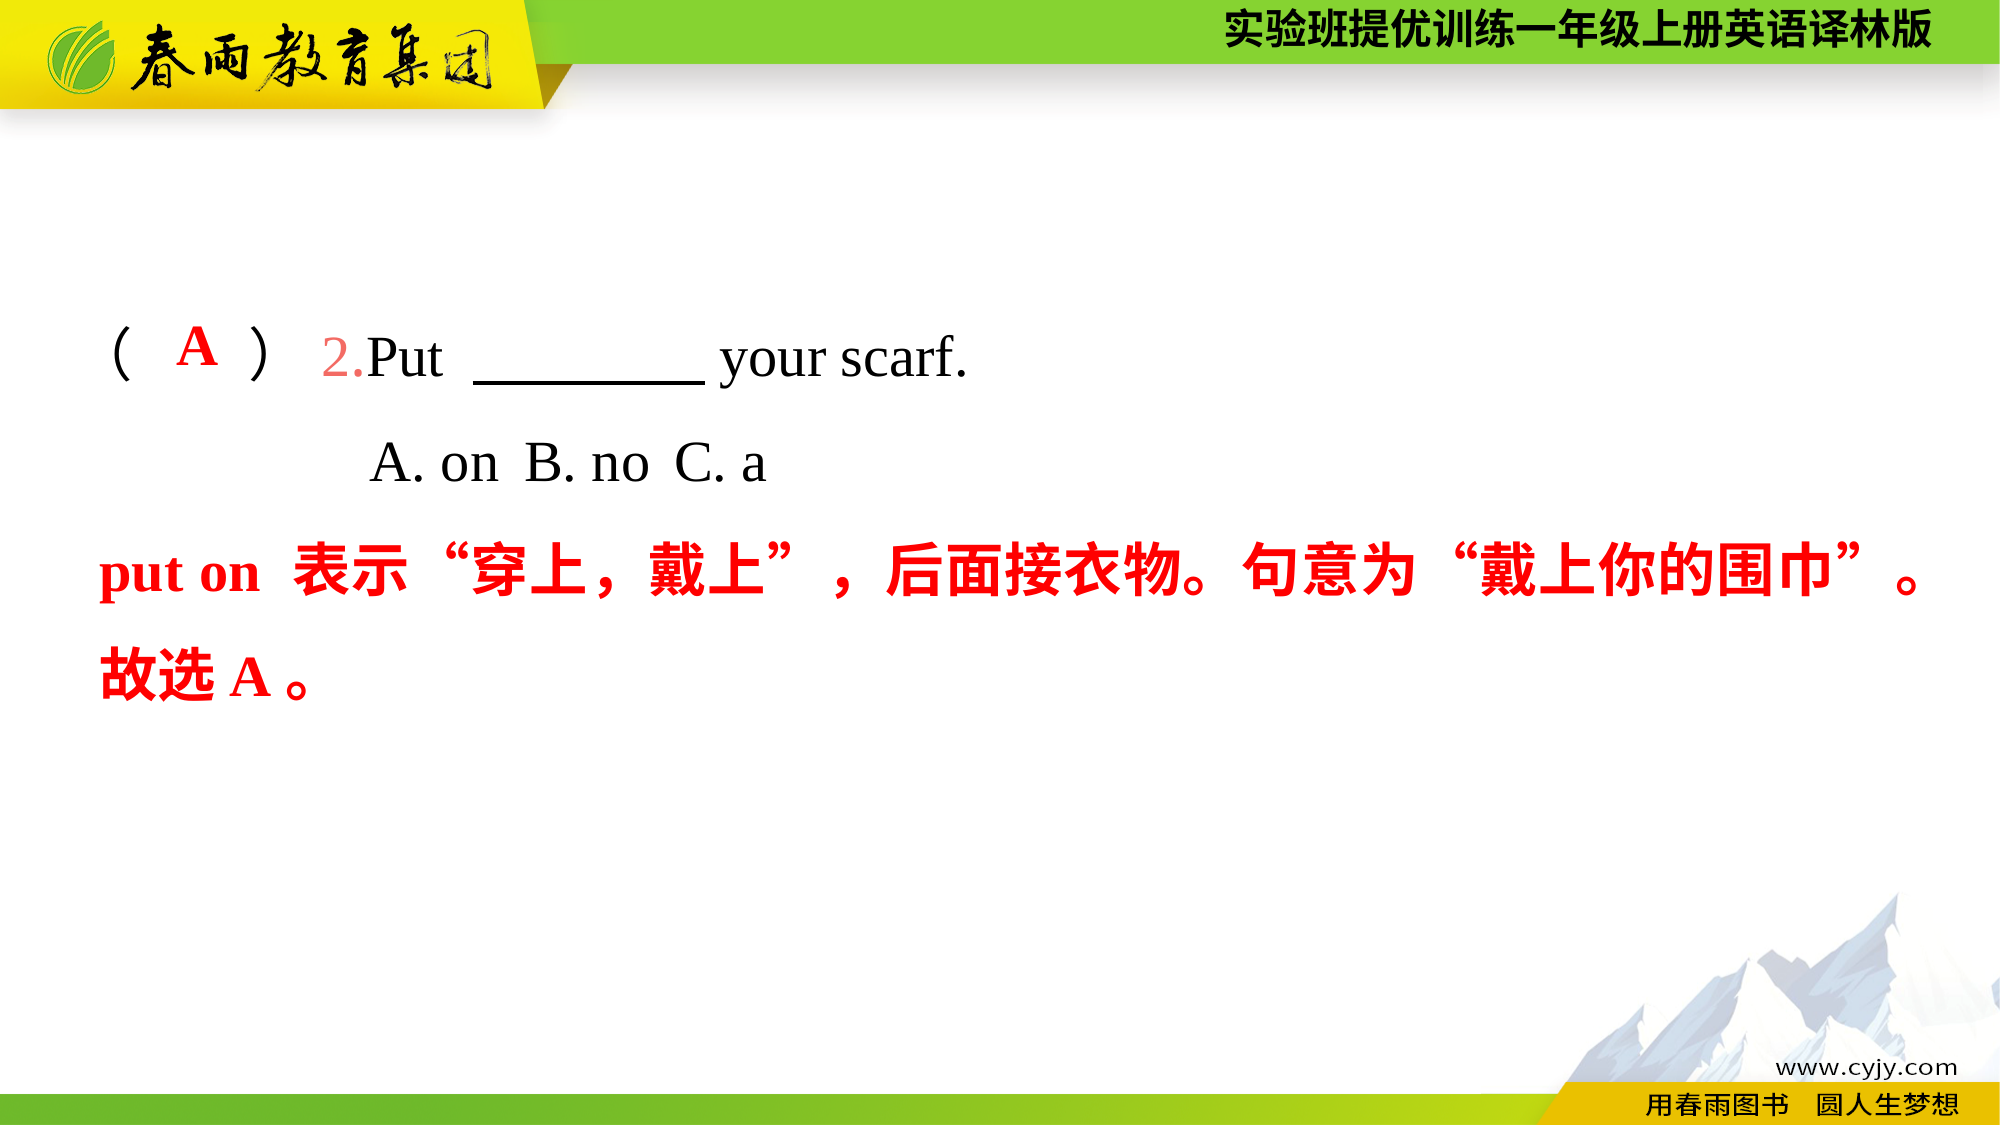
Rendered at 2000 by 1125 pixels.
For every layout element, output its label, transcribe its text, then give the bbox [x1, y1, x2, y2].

text_box A [161, 299, 234, 385]
list （ ）2.Put your scarf. A. on B. no C. a [59, 275, 1944, 504]
picture [0, 0, 2000, 1125]
text_box put on 表示“穿上，戴上”，后面接衣物。句意为“戴上你的围巾”。故选A。 [84, 490, 1969, 716]
